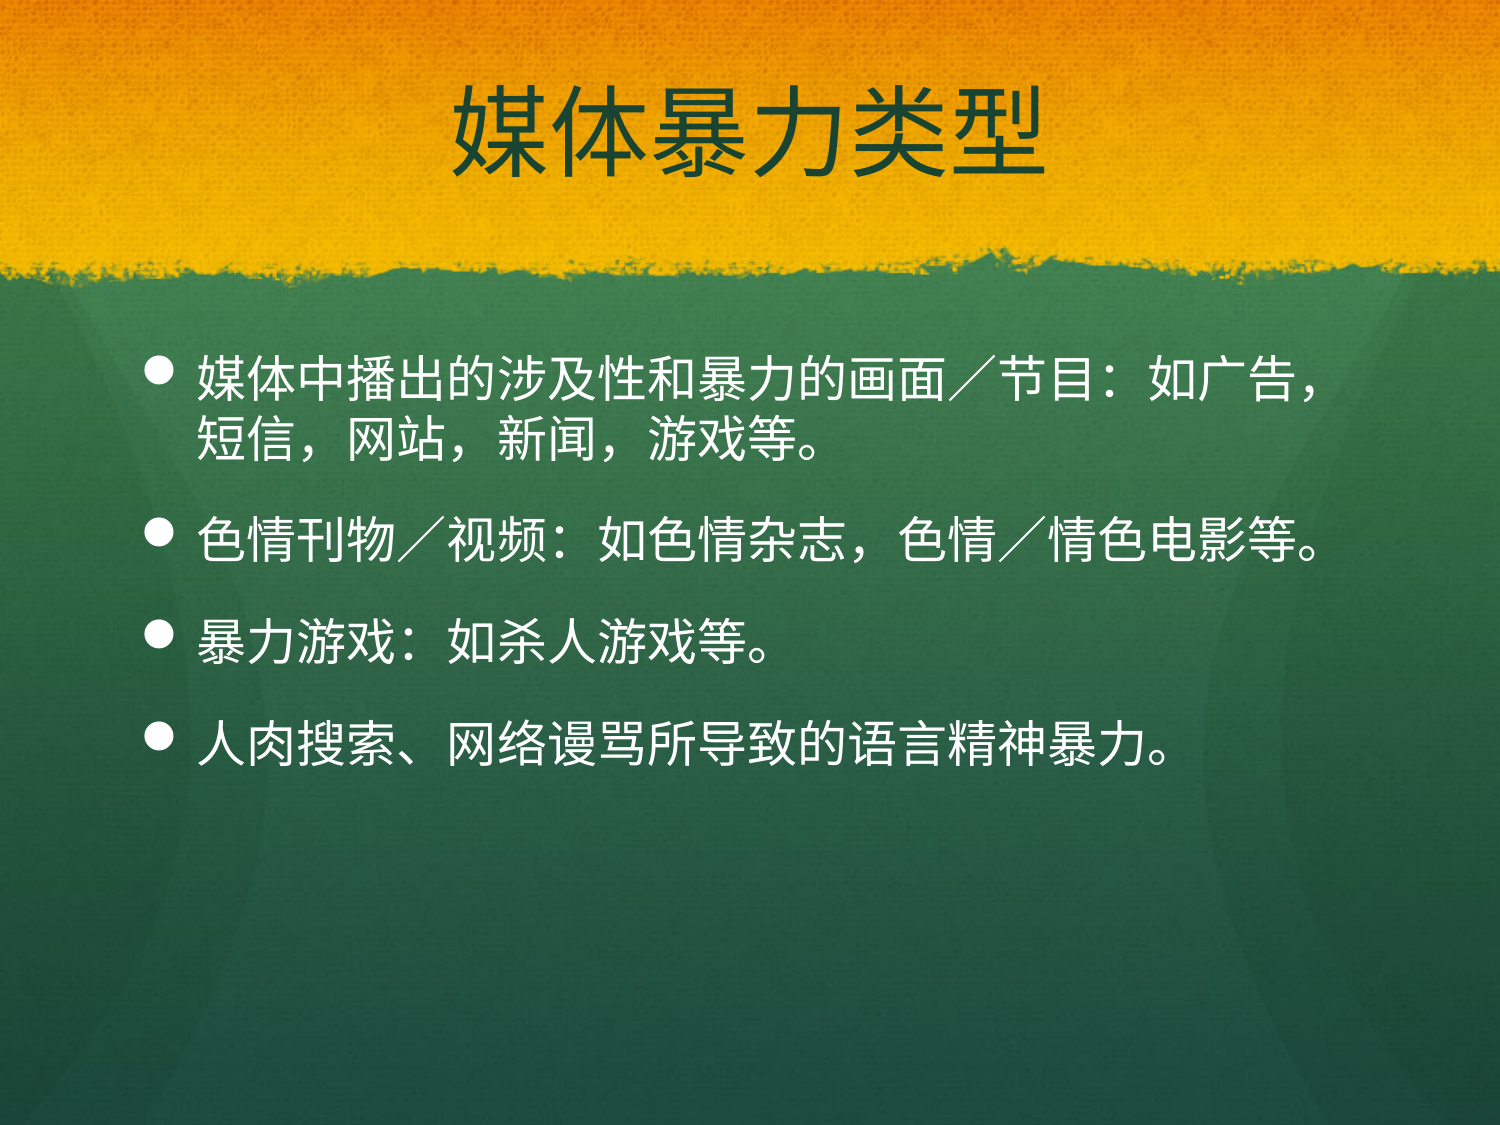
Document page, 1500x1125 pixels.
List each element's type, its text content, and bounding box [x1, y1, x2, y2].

picture [0, 0, 1500, 1125]
list 媒体中播出的涉及性和暴力的画面／节目：如广告，短信，网站，新闻，游戏等。 色情刊物／视频：如色情杂志，色情／情色电影等。 暴力游戏：如杀人游戏等。 人肉搜索、网络谩骂所导致的语言精神暴力。 [125, 339, 1375, 1026]
title 媒体暴力类型 [125, 13, 1375, 246]
